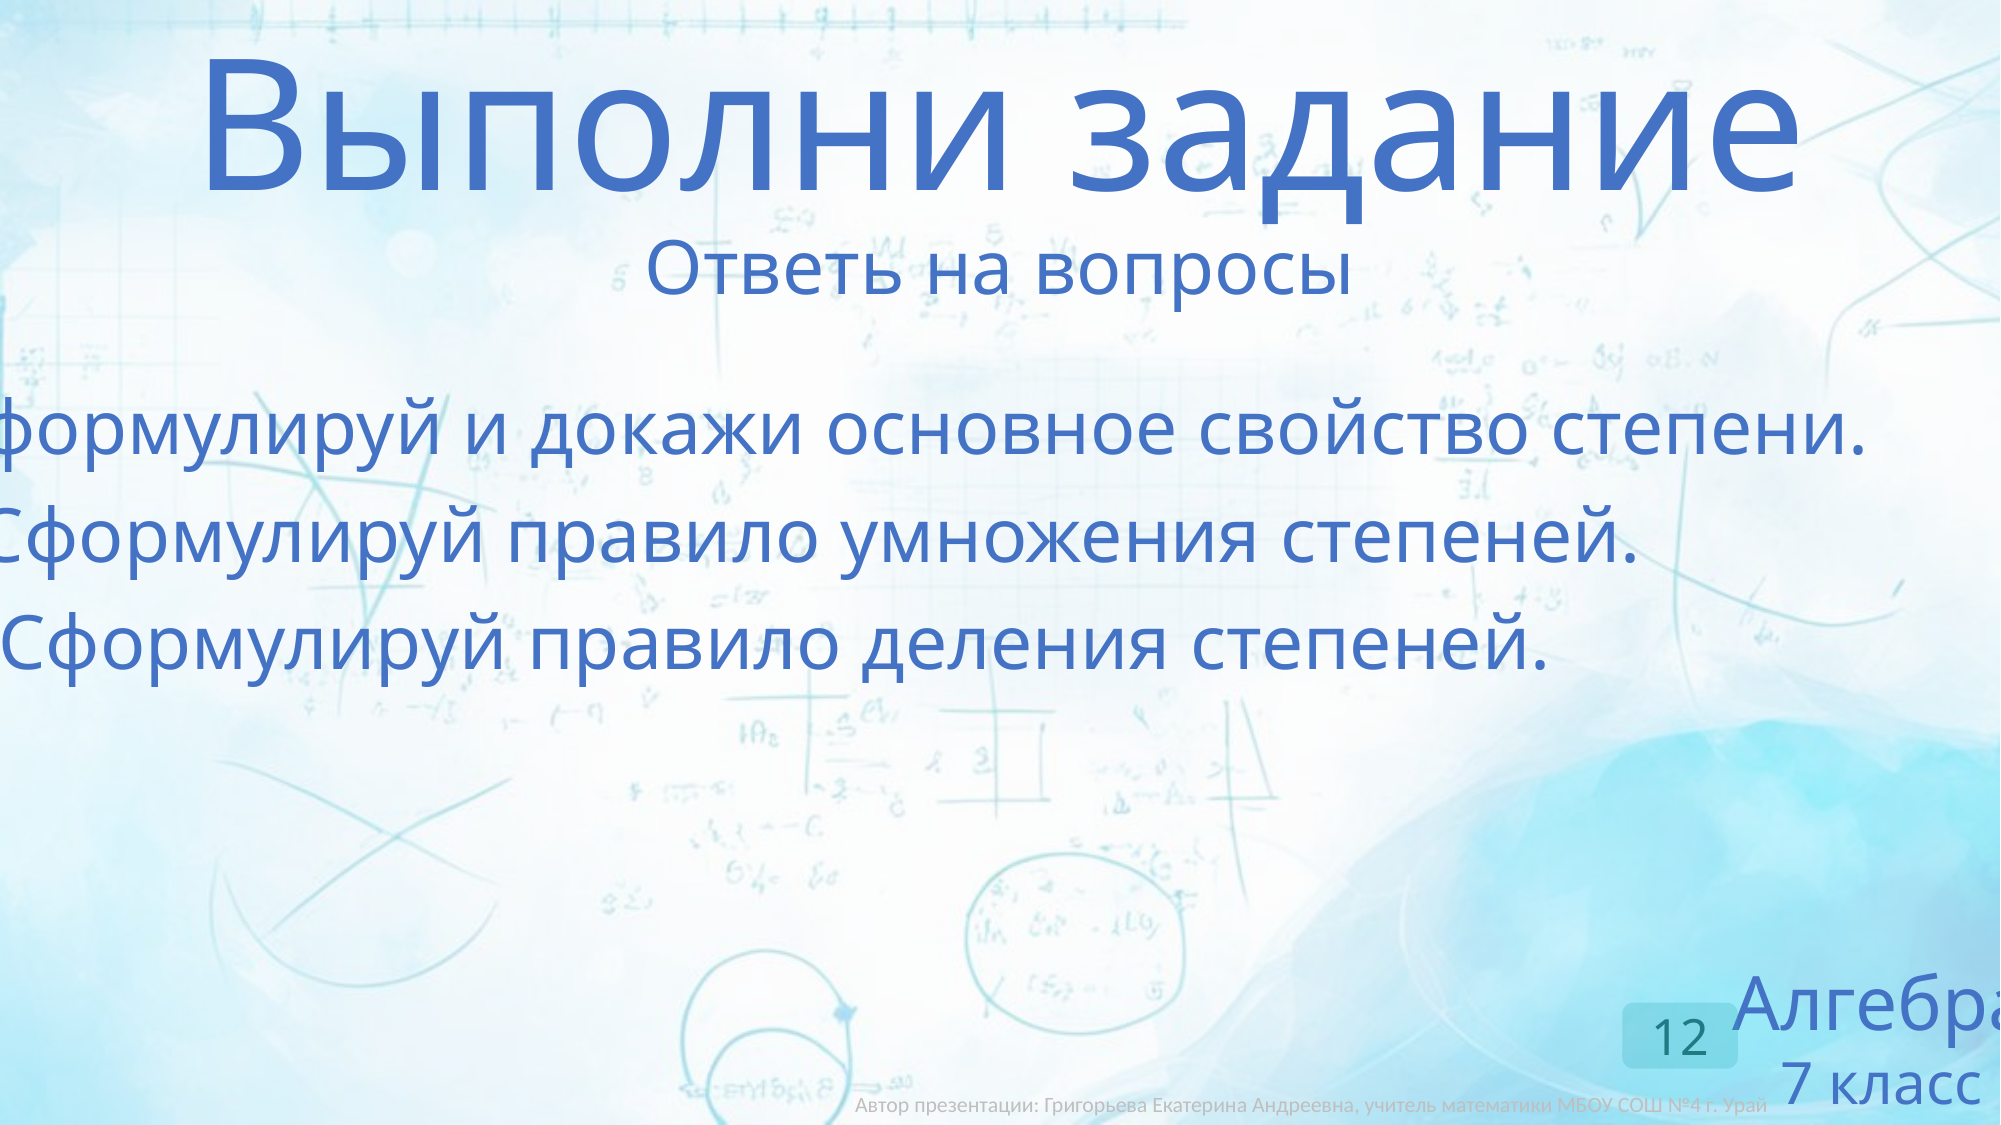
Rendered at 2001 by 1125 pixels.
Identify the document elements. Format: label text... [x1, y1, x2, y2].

text_box 2. Сформулируй правило умножения степеней. [0, 479, 1658, 585]
text_box Автор презентации: Григорьева Екатерина Андреевна, учитель математики МБОУ СОШ №4 г. Урай [840, 1083, 1790, 1125]
text_box Алгебра 7 класс [1717, 948, 2000, 1124]
text_box 1. Сформулируй и докажи основное свойство степени. [0, 372, 1886, 478]
text_box Выполни задание [177, 0, 1823, 235]
text_box 12 [1621, 1001, 1739, 1070]
text_box Ответь на вопросы [629, 211, 1371, 317]
text_box 3. Сформулируй правило деления степеней. [0, 587, 1567, 693]
